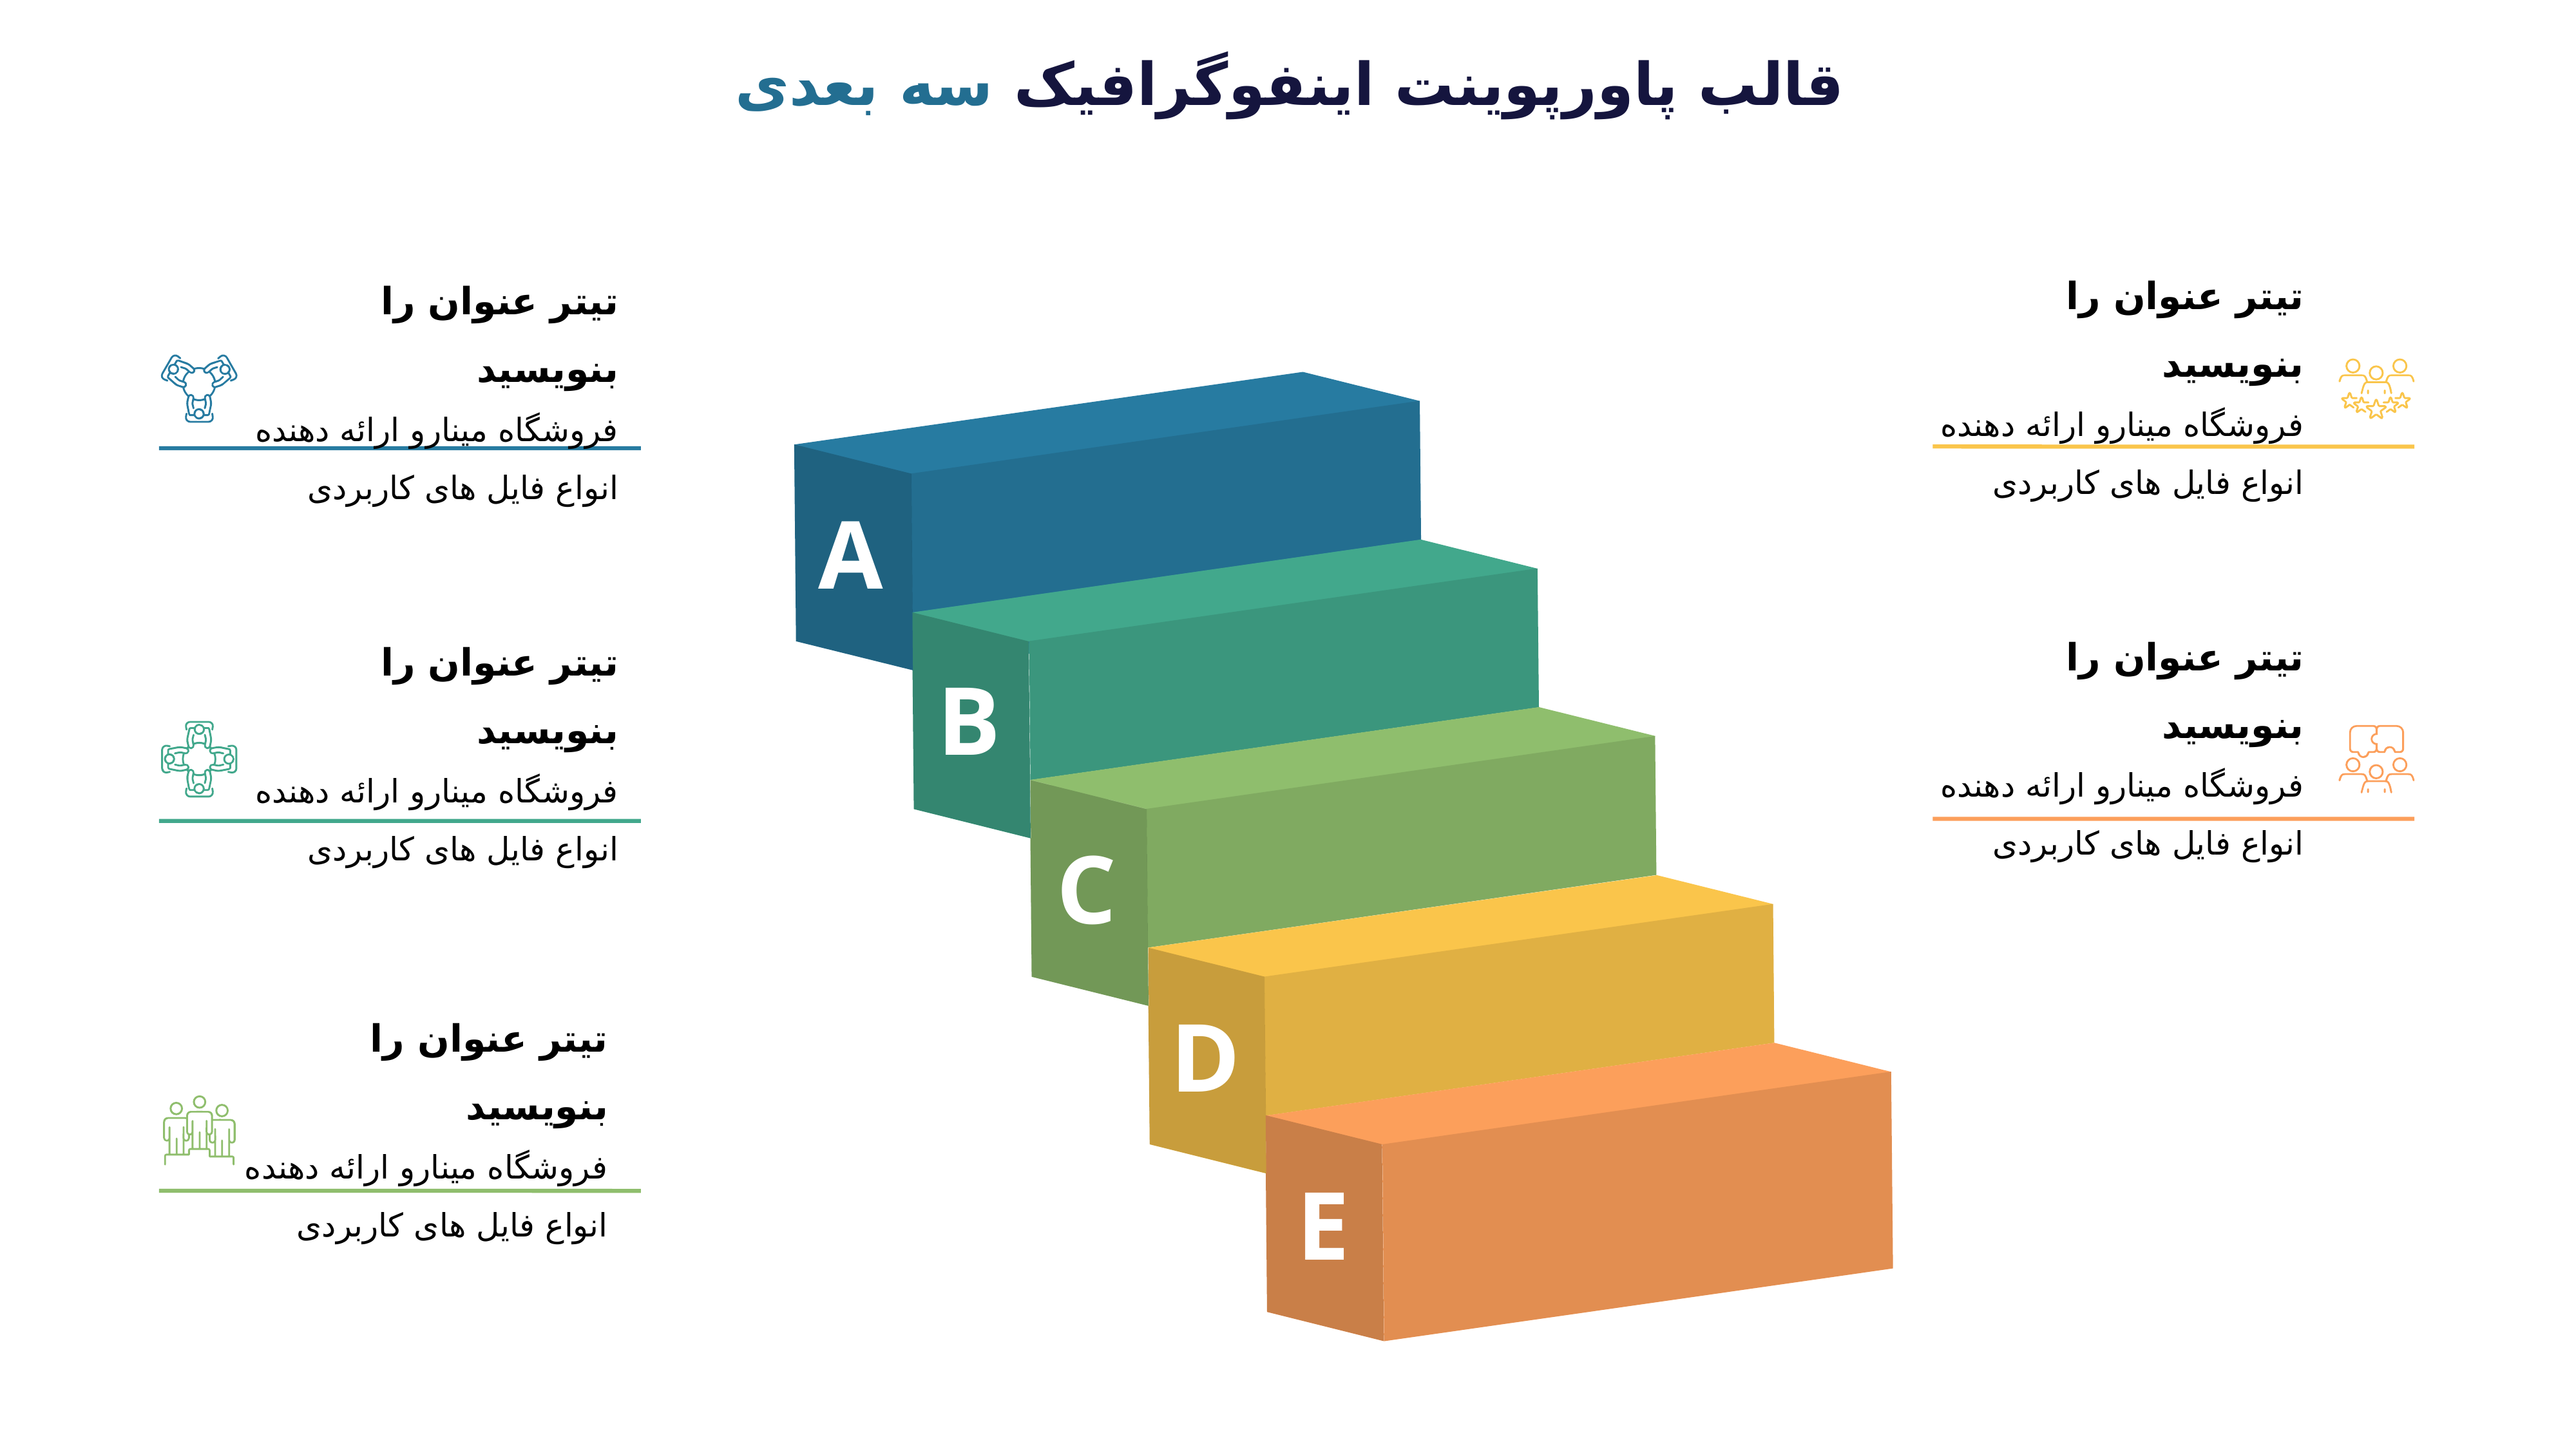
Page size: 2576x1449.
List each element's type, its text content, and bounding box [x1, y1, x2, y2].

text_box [1148, 875, 1775, 1174]
text_box تیتر عنوان را بنویسید فروشگاه مینارو ارائه دهنده انواع فایل های کاربردی [242, 611, 629, 872]
text_box تیتر عنوان را بنویسید فروشگاه مینارو ارائه دهنده انواع فایل های کاربردی [1927, 244, 2314, 506]
text_box تیتر عنوان را بنویسید فروشگاه مینارو ارائه دهنده انواع فایل های کاربردی [1927, 605, 2314, 867]
text_box [2349, 724, 2405, 759]
text_box A [791, 490, 794, 612]
text_box [2345, 358, 2361, 374]
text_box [1030, 706, 1657, 1007]
text_box [2338, 757, 2415, 794]
text_box [2341, 392, 2370, 413]
text_box [2365, 399, 2387, 419]
text_box تیتر عنوان را بنویسید فروشگاه مینارو ارائه دهنده انواع فایل های کاربردی [242, 249, 629, 511]
text_box C [1027, 838, 1030, 948]
text_box تیتر عنوان را بنویسید فروشگاه مینارو ارائه دهنده انواع فایل های کاربردی [231, 987, 618, 1248]
text_box [162, 1094, 231, 1167]
text_box [160, 354, 238, 423]
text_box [794, 372, 1422, 670]
text_box B [910, 670, 912, 779]
text_box قالب پاورپوینت اینفوگرافیک سه بعدی [0, 41, 2576, 122]
text_box [161, 721, 238, 798]
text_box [1265, 1043, 1893, 1341]
text_box [2338, 374, 2415, 395]
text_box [912, 539, 1540, 838]
text_box [2392, 358, 2408, 374]
text_box [2382, 392, 2411, 413]
text_box [2369, 365, 2384, 381]
